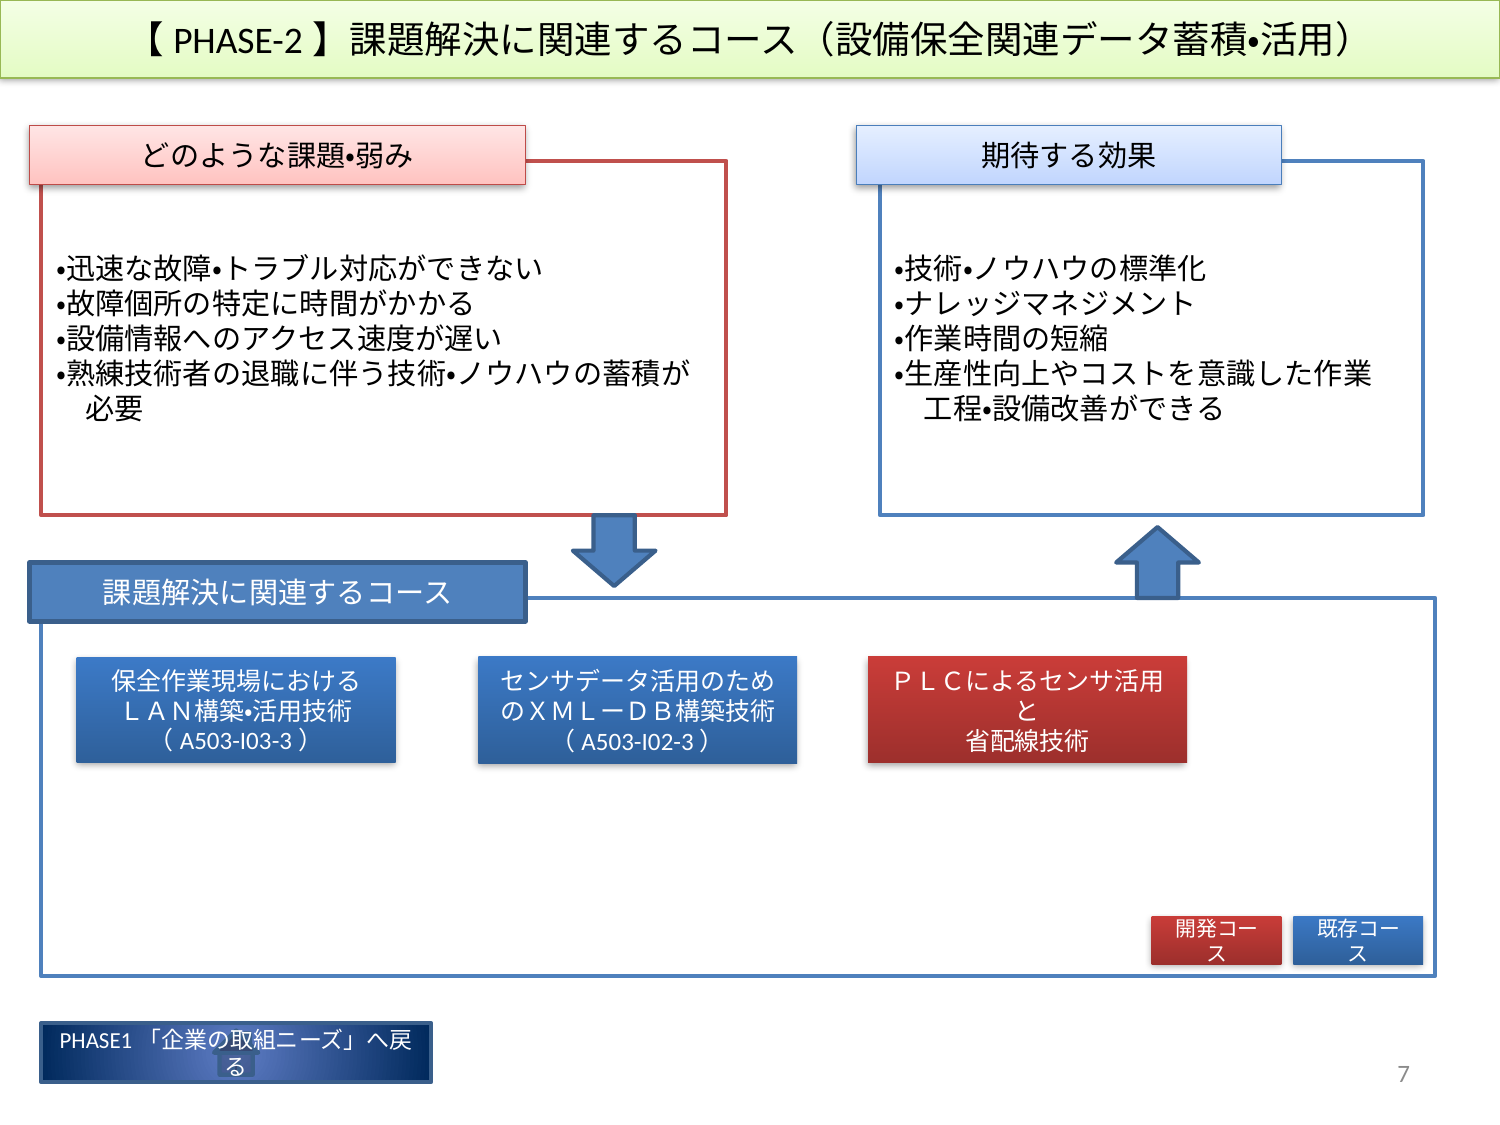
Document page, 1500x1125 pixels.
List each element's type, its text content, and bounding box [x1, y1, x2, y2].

text_box [570, 513, 658, 588]
text_box センサデータ活用のためのＸＭＬーＤＢ構築技術 （A503-I02-3） [478, 656, 798, 764]
text_box ・技術・ノウハウの標準化 ・ナレッジマネジメント ・作業時間の短縮 ・生産性向上やコストを意識した作業 工程・設備改善ができる [878, 159, 1425, 517]
text_box ・迅速な故障・トラブル対応ができない ・故障個所の特定に時間がかかる ・設備情報へのアクセス速度が遅い ・熟練技術者の退職に伴う技術・ノウハウの蓄積が 必要 [39, 159, 728, 517]
text_box 開発コース [1151, 916, 1282, 965]
text_box 期待する効果 [856, 125, 1282, 185]
slide_number 34 [1288, 918, 1425, 970]
text_box 【PHASE-2】課題解決に関連するコース（設備保全関連データ蓄積・活用） [0, 0, 1500, 79]
slide_number 7 [1074, 1042, 1425, 1103]
text_box 保全作業現場における ＬＡＮ構築・活用技術 （A503-I03-3） [76, 657, 396, 763]
text_box どのような課題・弱み [29, 125, 526, 185]
text_box [1114, 525, 1201, 601]
text_box [39, 596, 1437, 978]
text_box 既存コース [1293, 916, 1424, 965]
text_box PHASE1「企業の取組ニーズ」へ戻る [39, 1021, 433, 1084]
text_box 課題解決に関連するコース [27, 560, 528, 624]
text_box ＰＬＣによるセンサ活用と 省配線技術 [868, 656, 1188, 763]
